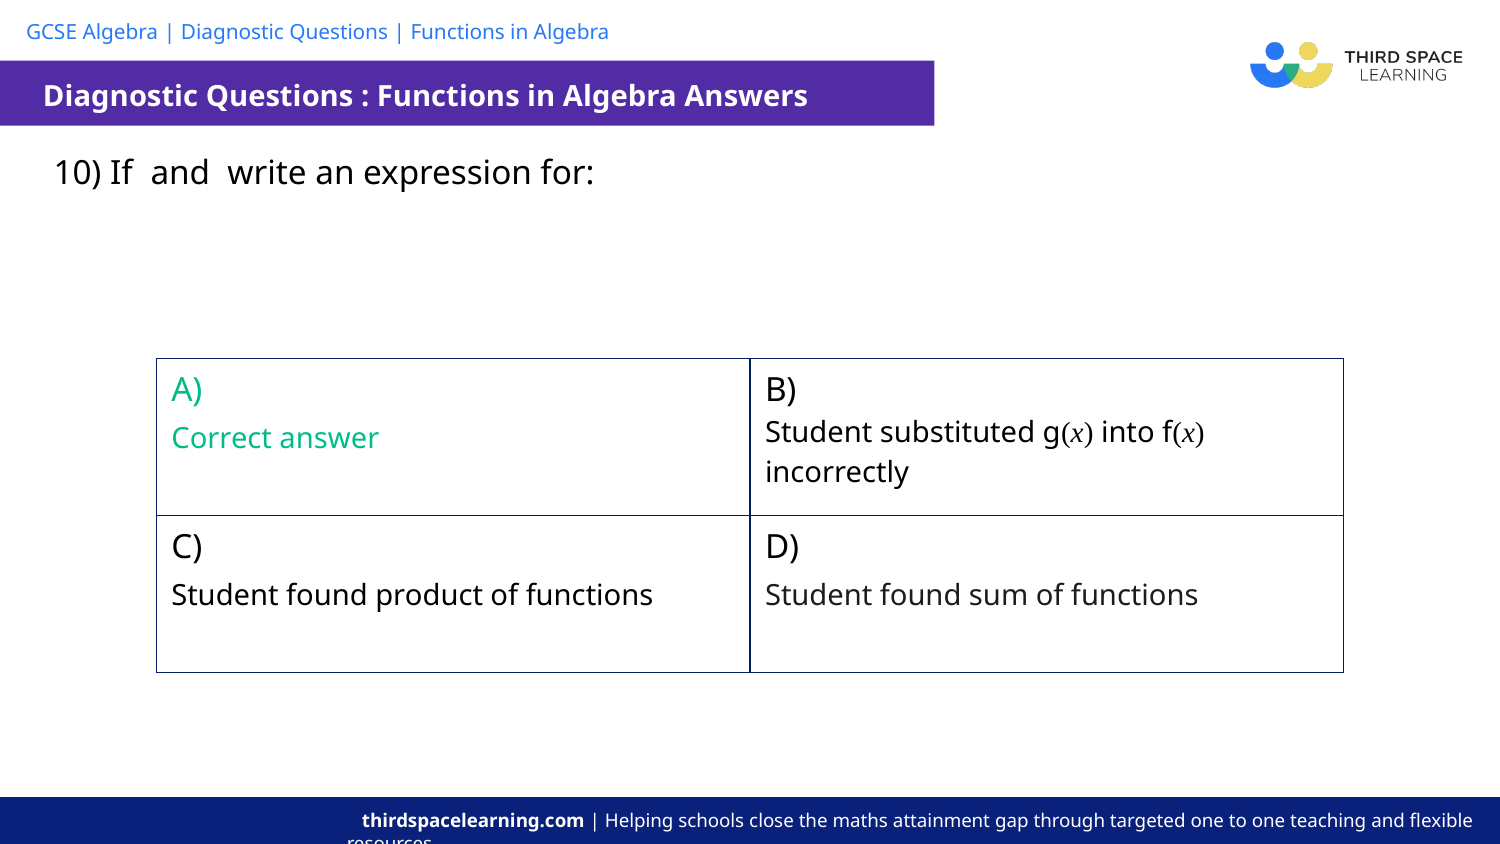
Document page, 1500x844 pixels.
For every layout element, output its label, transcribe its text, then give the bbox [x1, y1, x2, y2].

picture [1250, 33, 1465, 99]
text_box Diagnostic Questions : Functions in Algebra Answers [27, 61, 849, 127]
